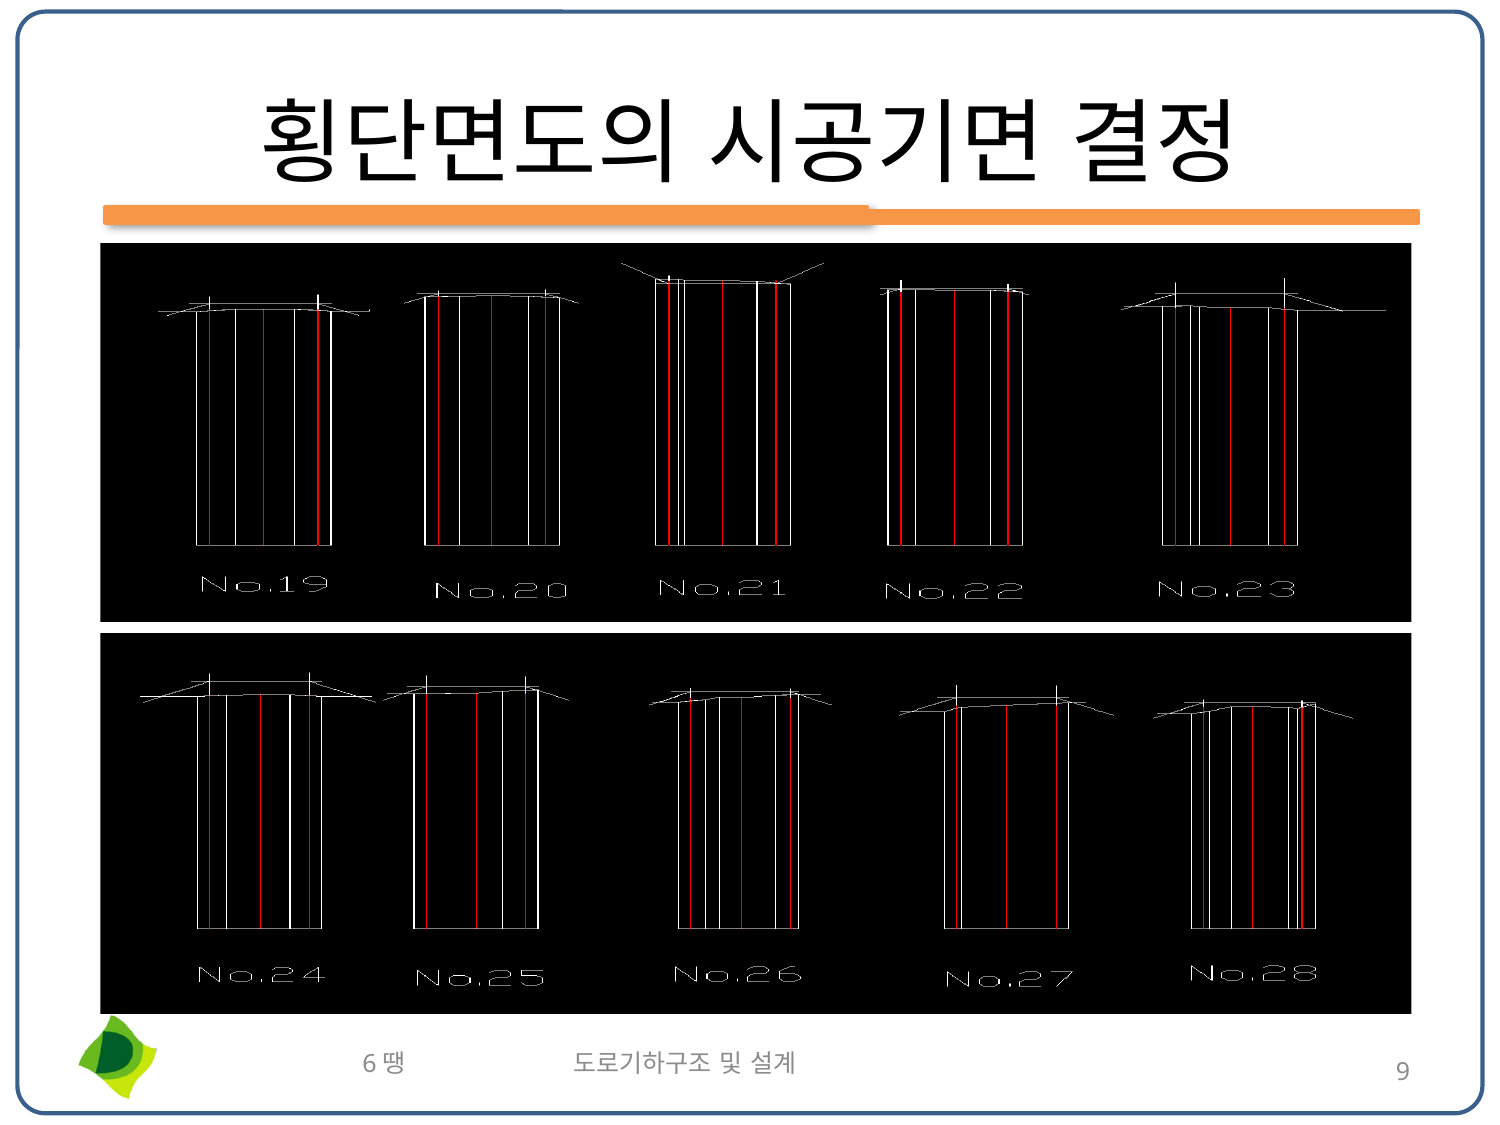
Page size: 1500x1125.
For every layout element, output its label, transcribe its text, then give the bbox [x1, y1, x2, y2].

footer 6땡 도로기하구조 및 설계 [171, 1023, 988, 1103]
title 횡단면도의 시공기면 결정 [75, 75, 1425, 233]
picture [100, 243, 1412, 622]
picture [76, 633, 1412, 1100]
text_box [0, 0, 1500, 75]
slide_number 9 [1074, 1042, 1425, 1103]
